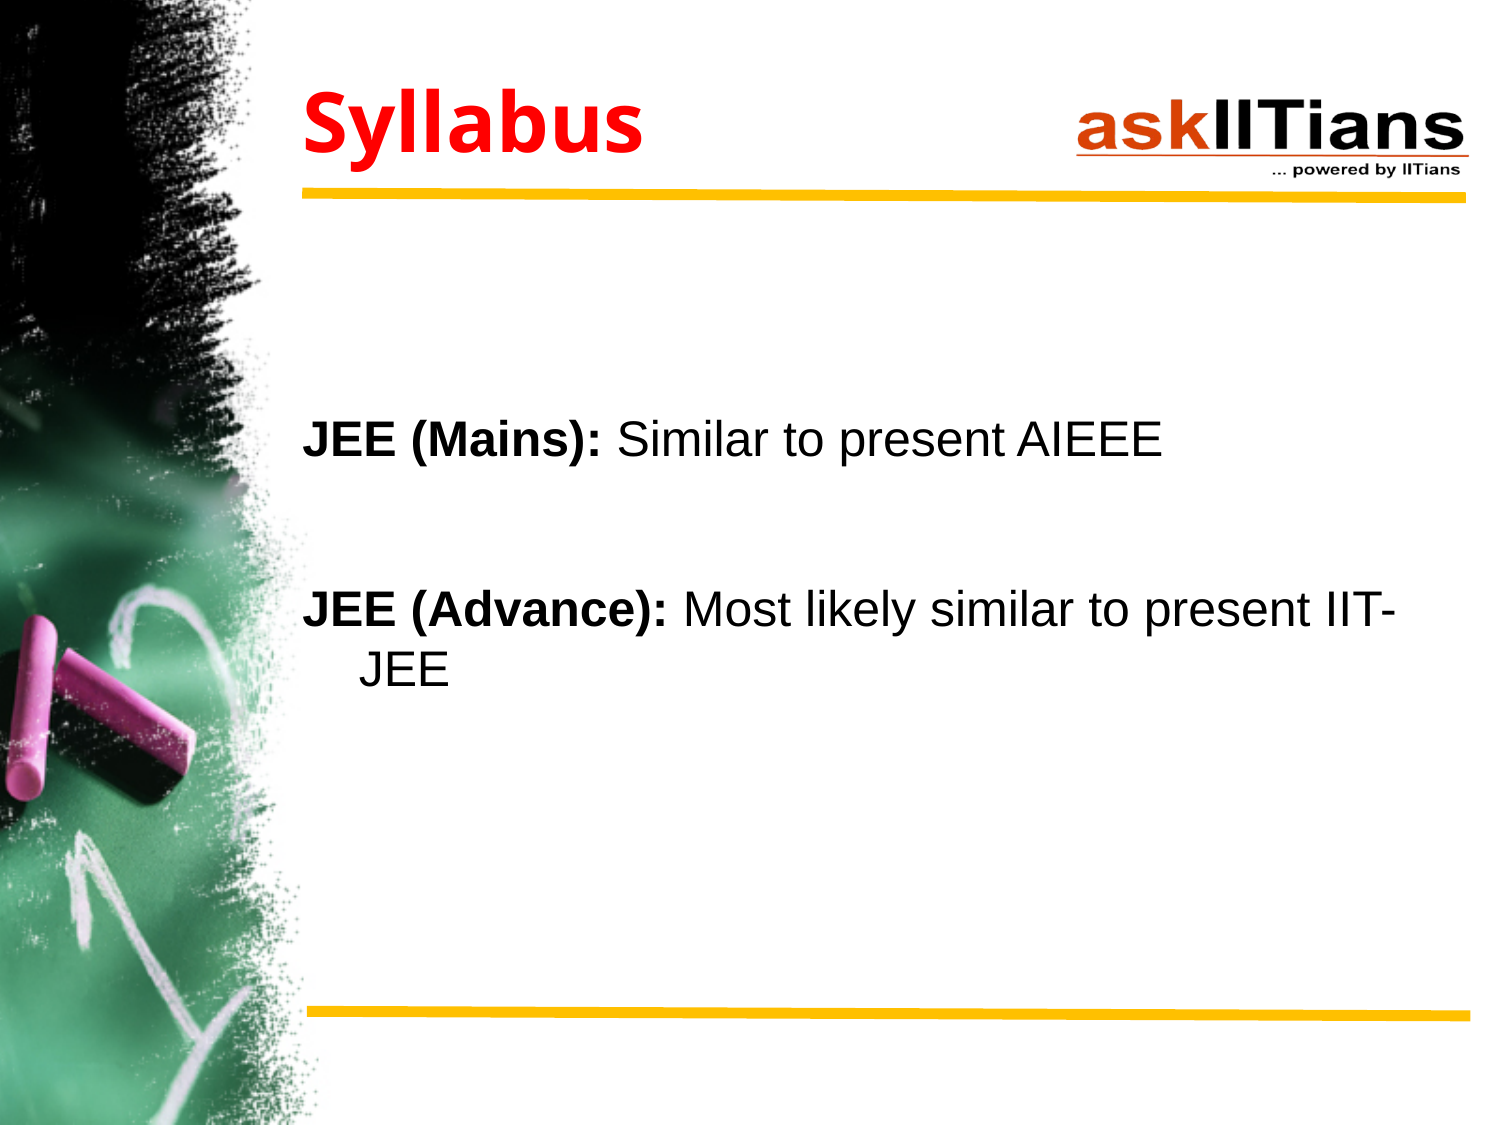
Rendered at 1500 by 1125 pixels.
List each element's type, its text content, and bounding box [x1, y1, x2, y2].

list JEE (Mains): Similar to present AIEEE JEE (Advance): Most likely similar to present IIT-JEE [287, 228, 1438, 980]
picture [0, 0, 1500, 1125]
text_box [306, 1011, 1471, 1017]
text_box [301, 192, 949, 198]
title Syllabus [287, 49, 1438, 188]
